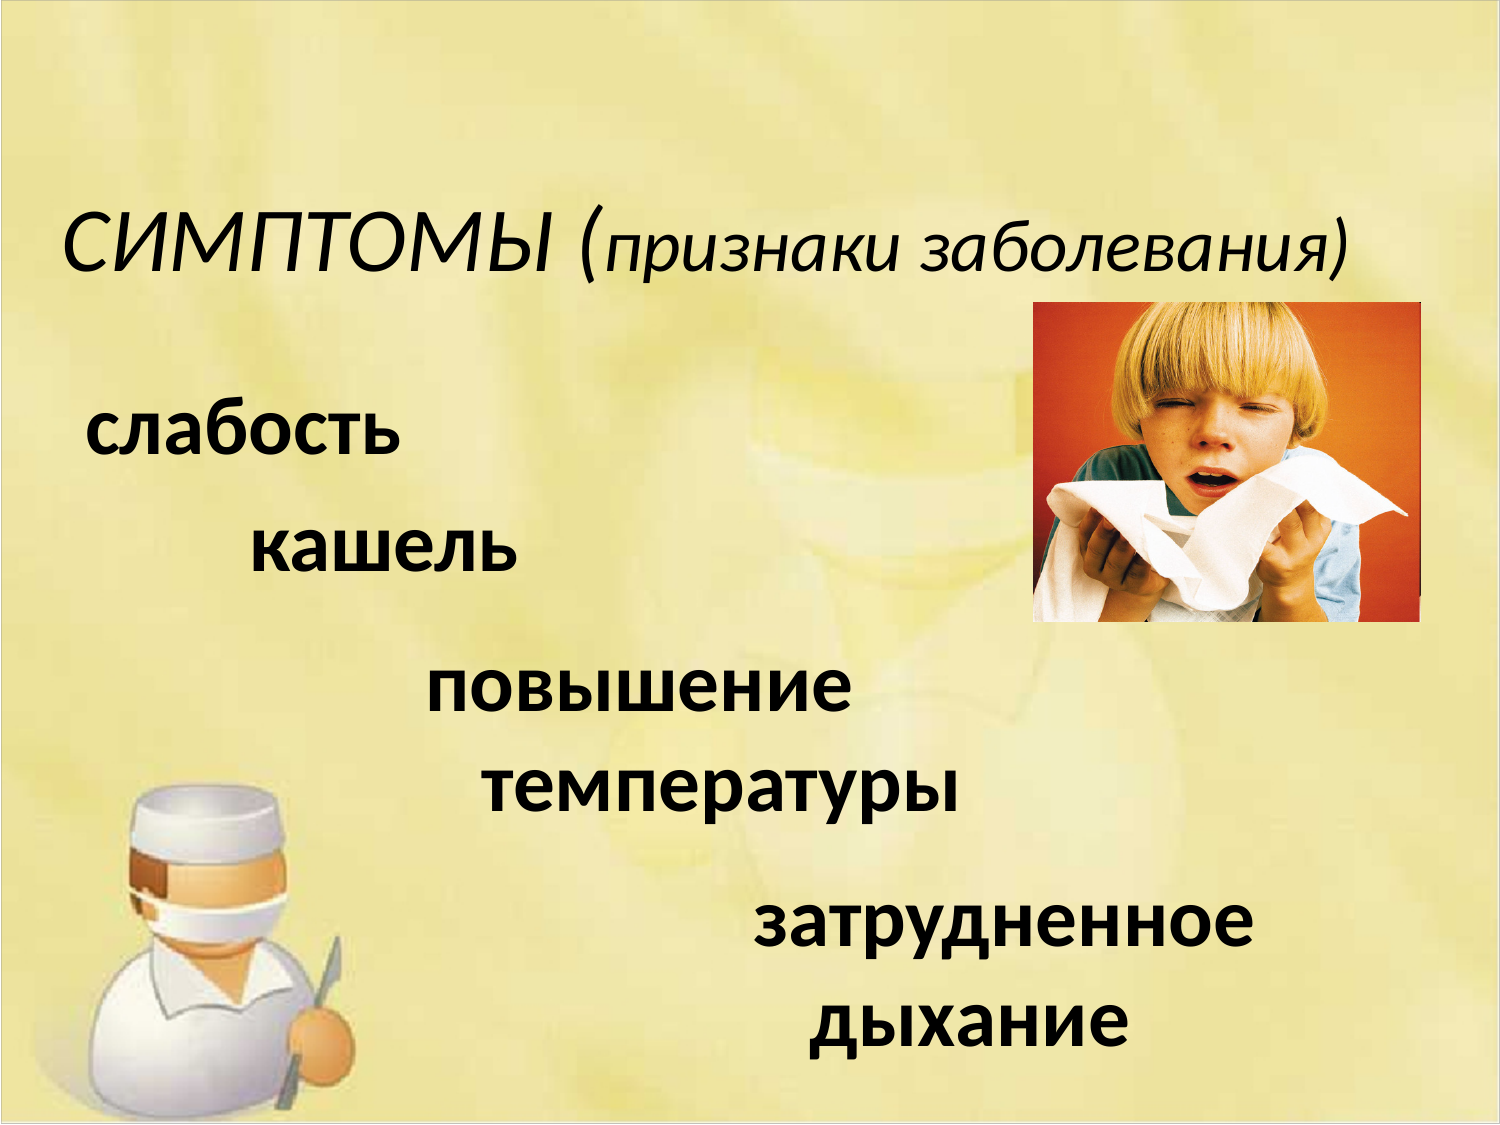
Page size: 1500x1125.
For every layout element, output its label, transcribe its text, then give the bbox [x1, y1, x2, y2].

text_box слабость [70, 363, 715, 516]
text_box повышение температуры [410, 621, 1055, 856]
text_box затрудненное дыхание [738, 855, 1442, 1090]
text_box СИМПТОМЫ (признаки заболевания) [46, 117, 1446, 352]
picture [0, 0, 1500, 1125]
text_box кашель [234, 480, 879, 715]
